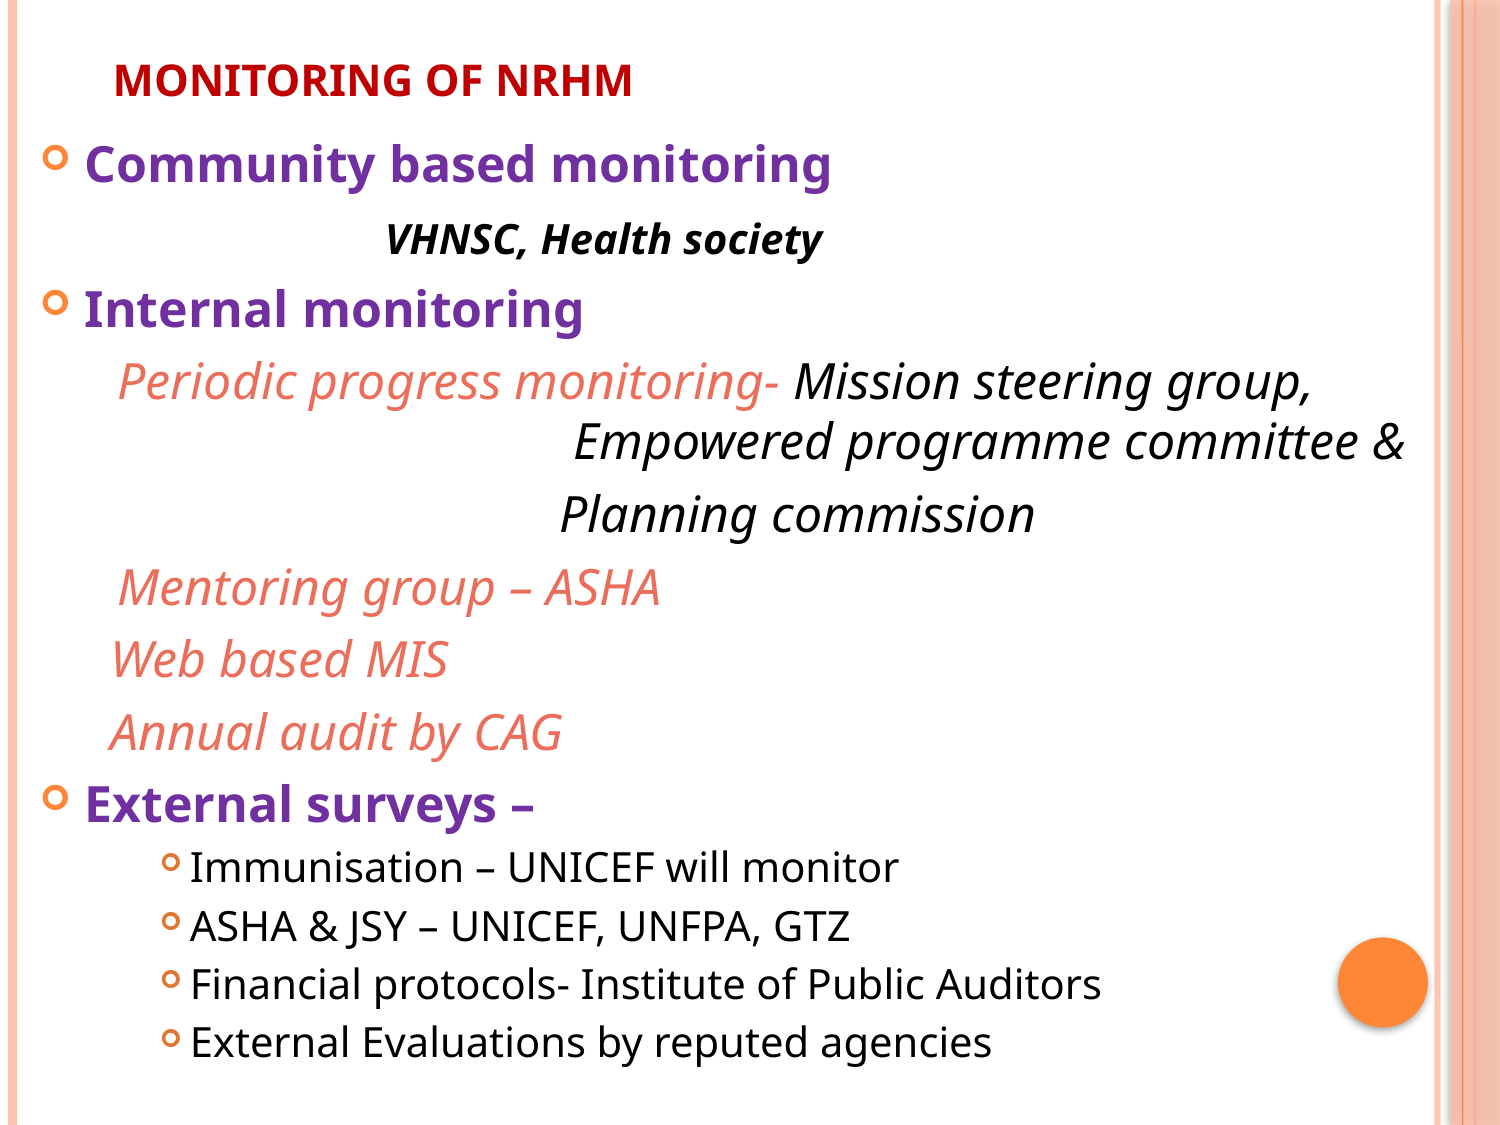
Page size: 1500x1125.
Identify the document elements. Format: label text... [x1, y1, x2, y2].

title Monitoring of NRHM [75, 45, 1300, 113]
list Community based monitoring VHNSC, Health society Internal monitoring Periodic progress monitoring- Mission steering group, Empowered programme committee & Planning commission Mentoring group – ASHA Web based MIS Annual audit by CAG External surveys – Immunisation – UNICEF will monitor ASHA & JSY – UNICEF, UNFPA, GTZ Financial protocols- Institute of Public Auditors External Evaluations by reputed agencies [24, 125, 1425, 1125]
